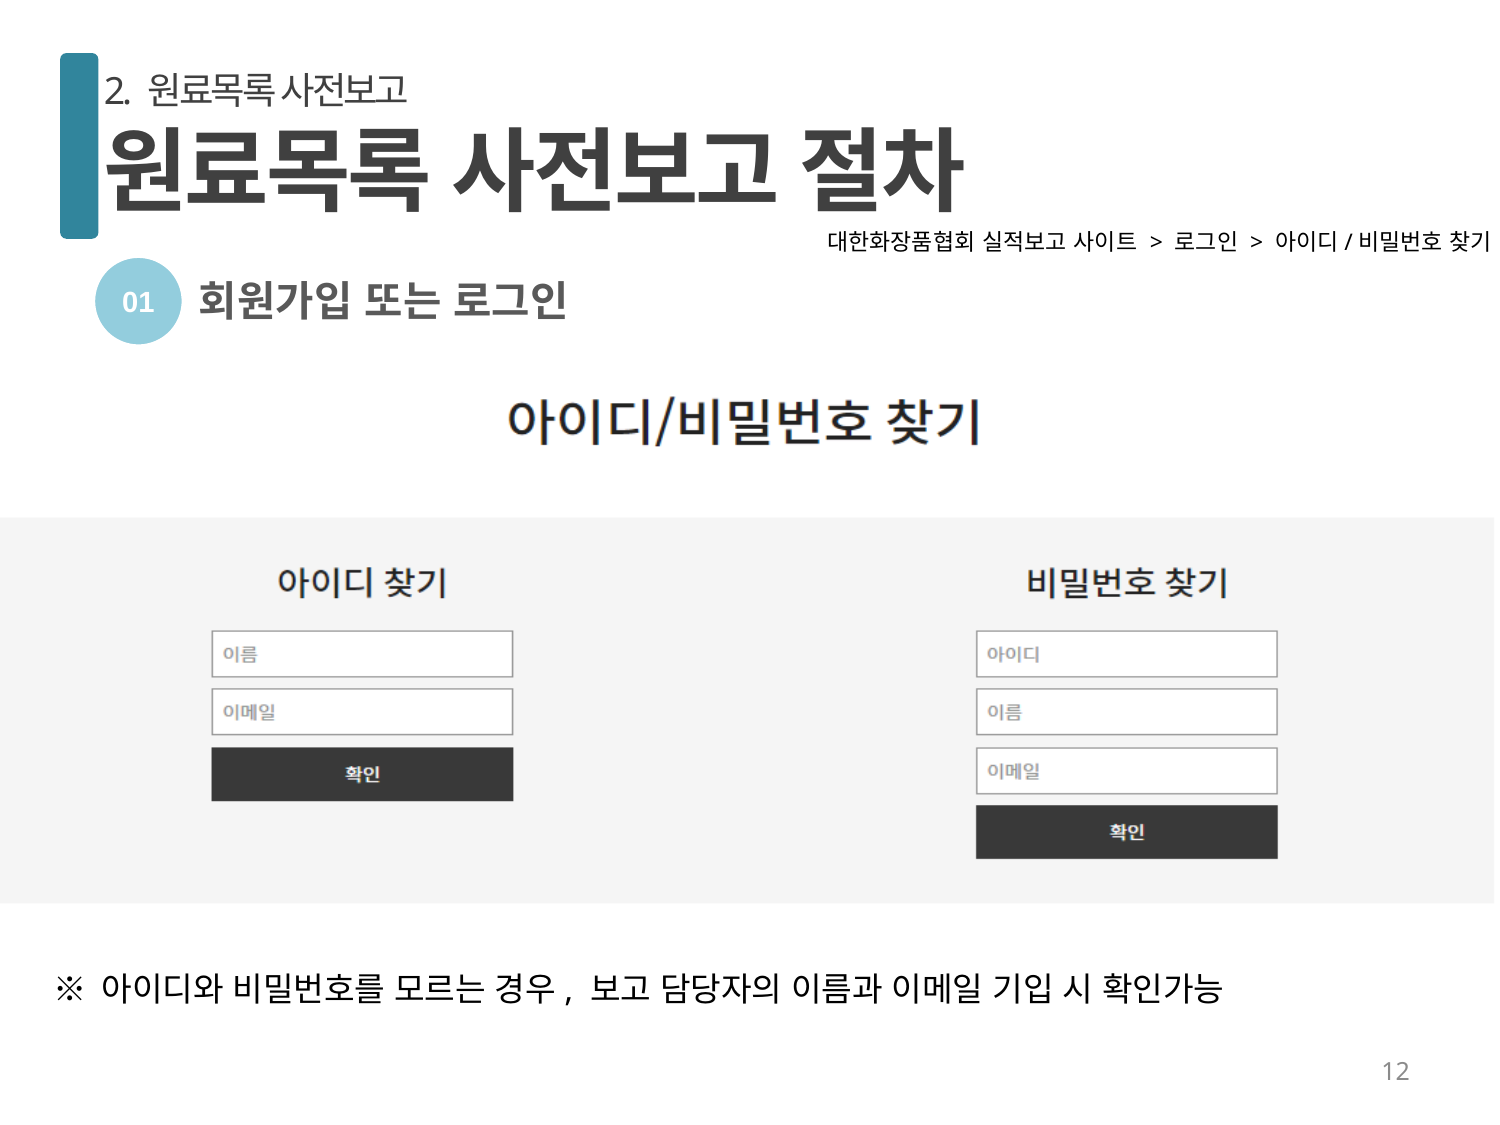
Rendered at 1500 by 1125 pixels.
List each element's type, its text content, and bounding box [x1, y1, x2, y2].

text_box 회원가입 또는 로그인 [184, 267, 656, 339]
text_box ※ 아이디와 비밀번호를 모르는 경우, 보고 담당자의 이름과 이메일 기입 시 확인가능 [36, 938, 1425, 1017]
text_box 2. 원료목록 사전보고 원료목록 사전보고 절차 [89, 60, 981, 230]
picture [0, 347, 1500, 929]
text_box 01 [90, 253, 184, 345]
text_box [58, 50, 101, 241]
text_box 대한화장품협회 실적보고 사이트 > 로그인 > 아이디/비밀번호 찾기 [812, 219, 1500, 263]
slide_number 12 [1074, 1042, 1425, 1103]
